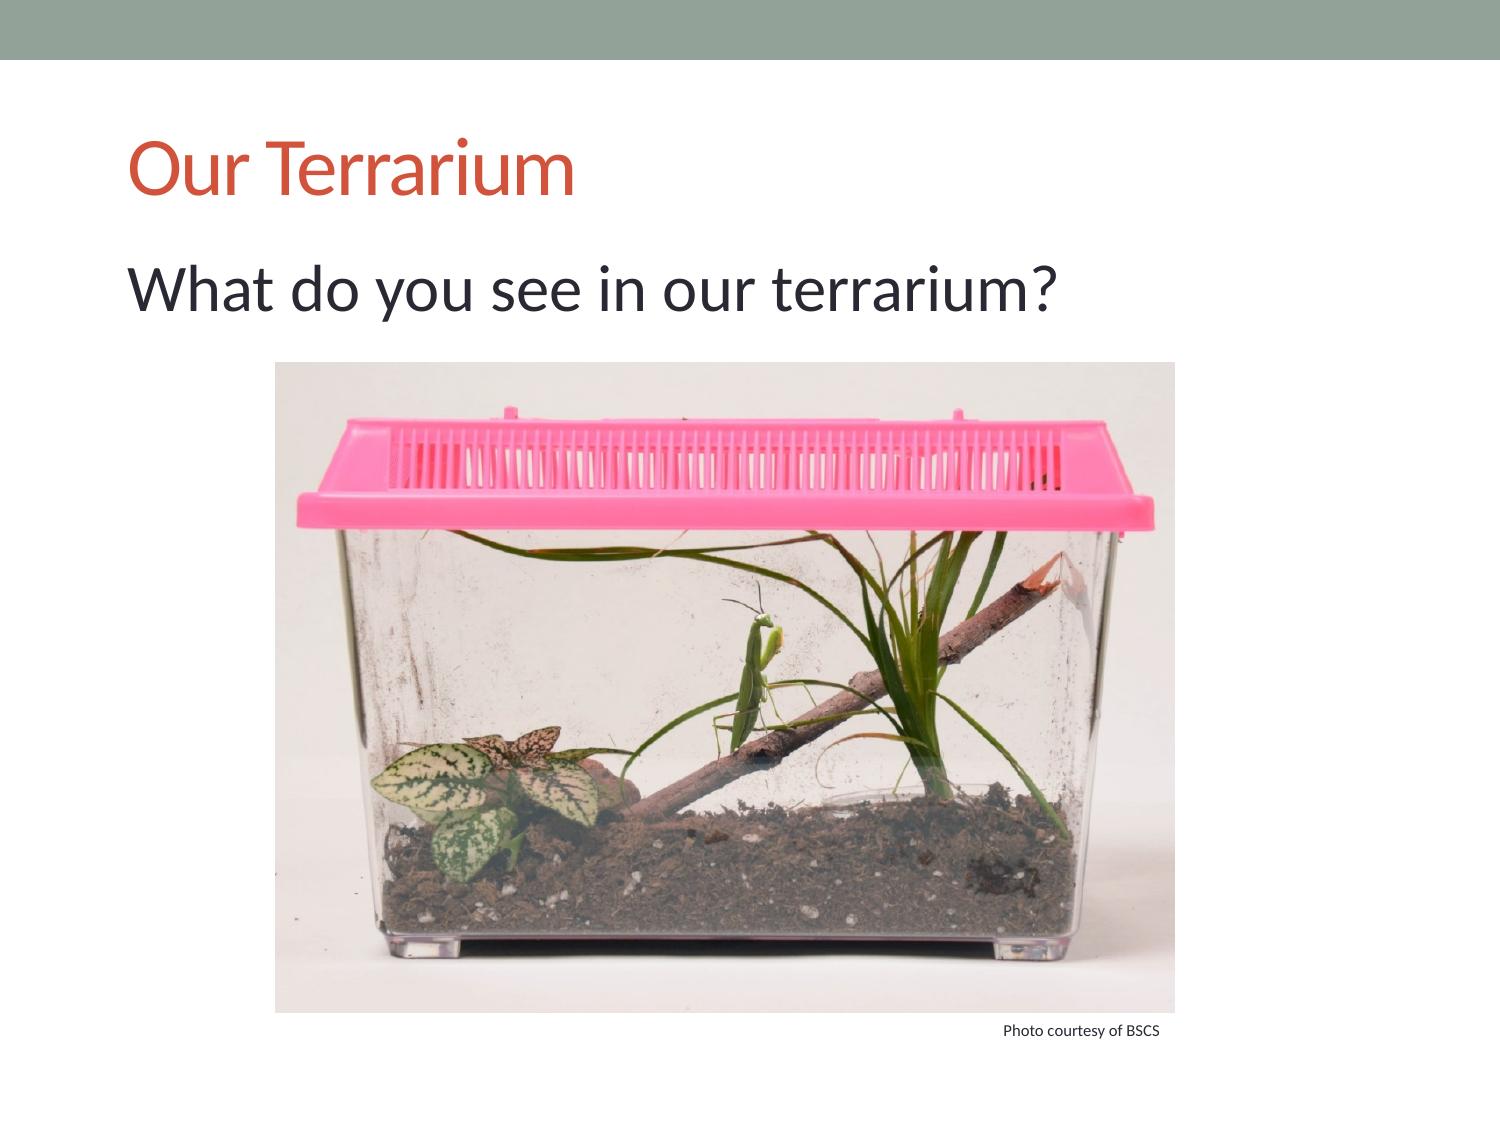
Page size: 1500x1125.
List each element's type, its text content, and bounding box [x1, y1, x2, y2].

text_box What do you see in our terrarium? [112, 237, 1400, 333]
text_box Photo courtesy of BSCS [988, 1021, 1176, 1048]
picture [274, 362, 1176, 1013]
title Our Terrarium [112, 87, 1425, 238]
